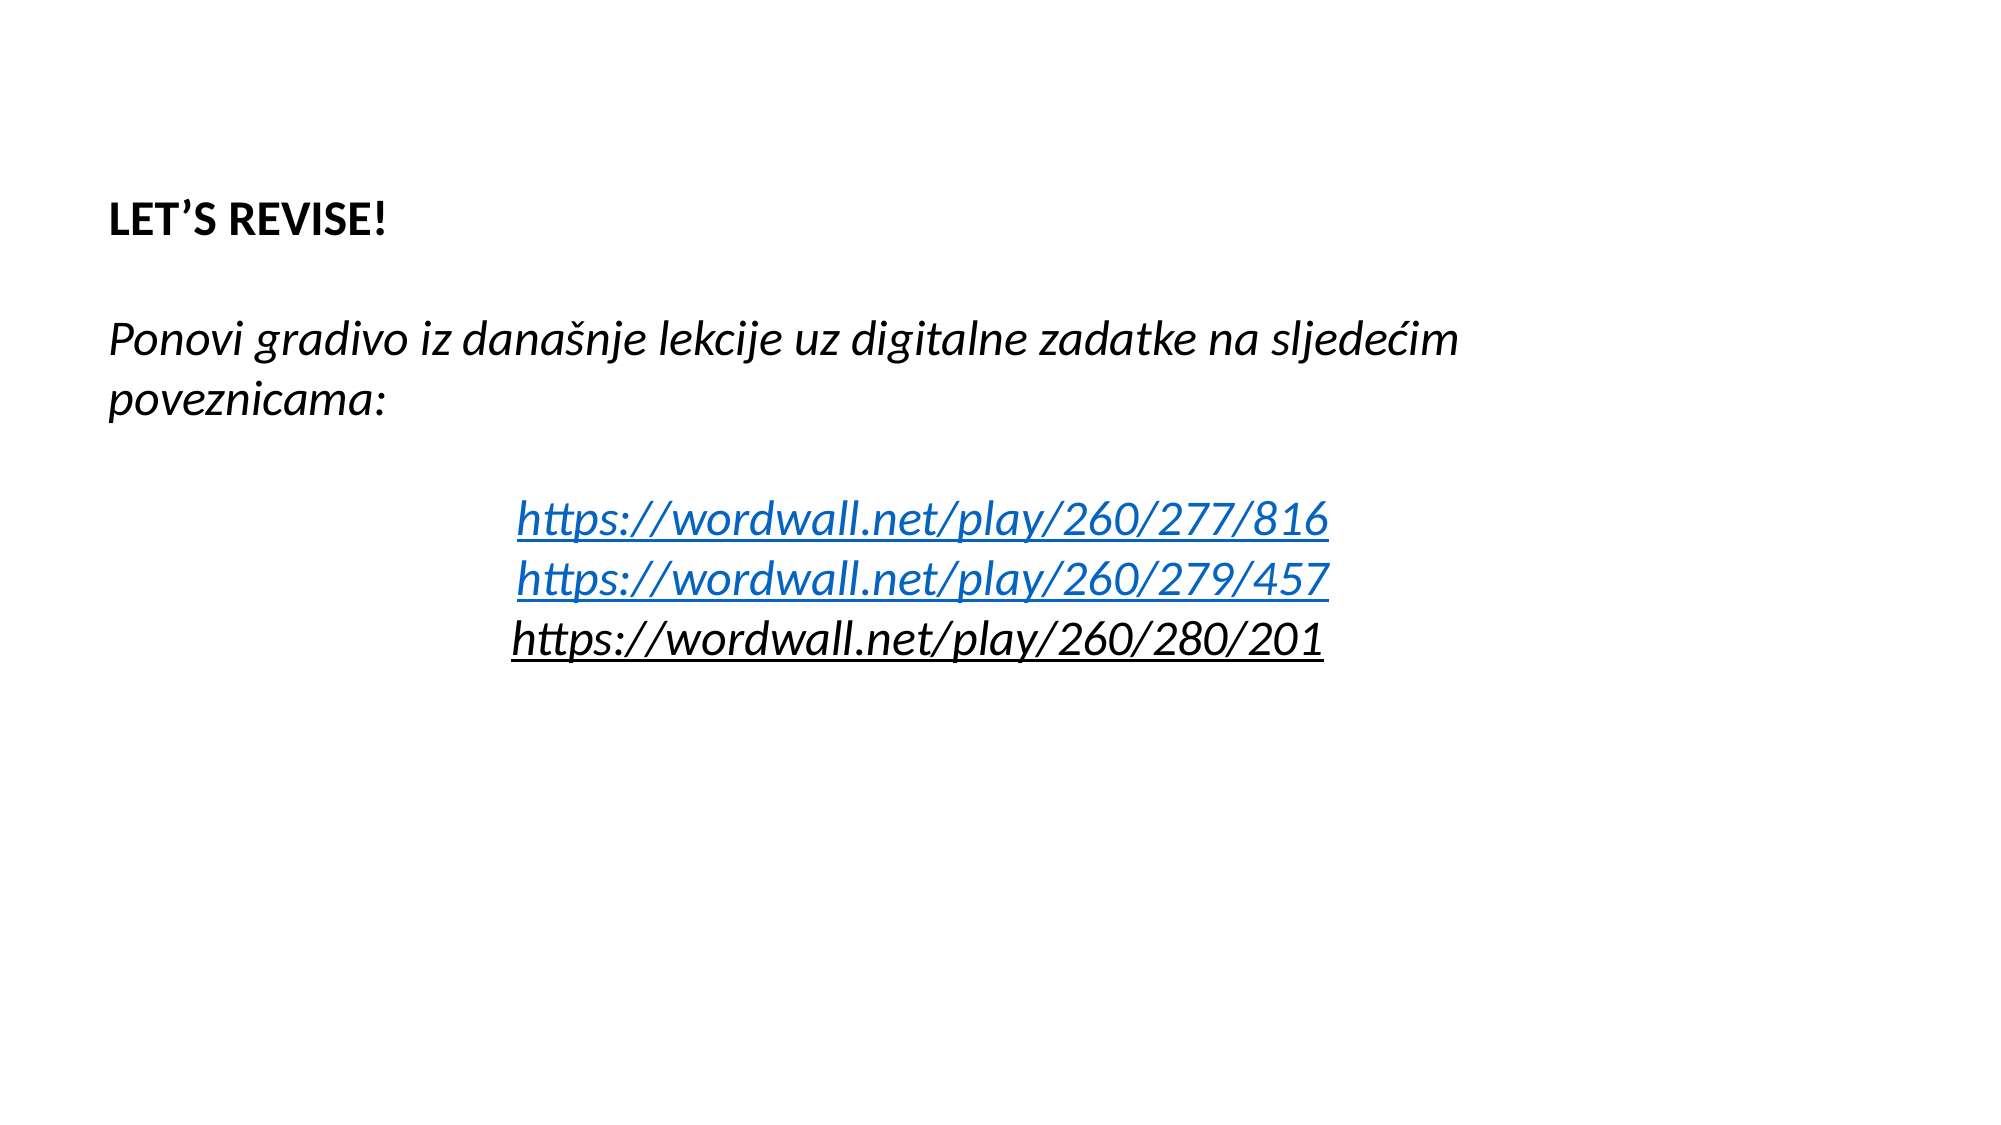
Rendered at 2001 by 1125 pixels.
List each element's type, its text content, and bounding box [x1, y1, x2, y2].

text_box LET’S REVISE! Ponovi gradivo iz današnje lekcije uz digitalne zadatke na sljedećim poveznicama: https://wordwall.net/play/260/277/816 https://wordwall.net/play/260/279/457 https://wordwall.net/play/260/280/201 [94, 177, 1753, 673]
